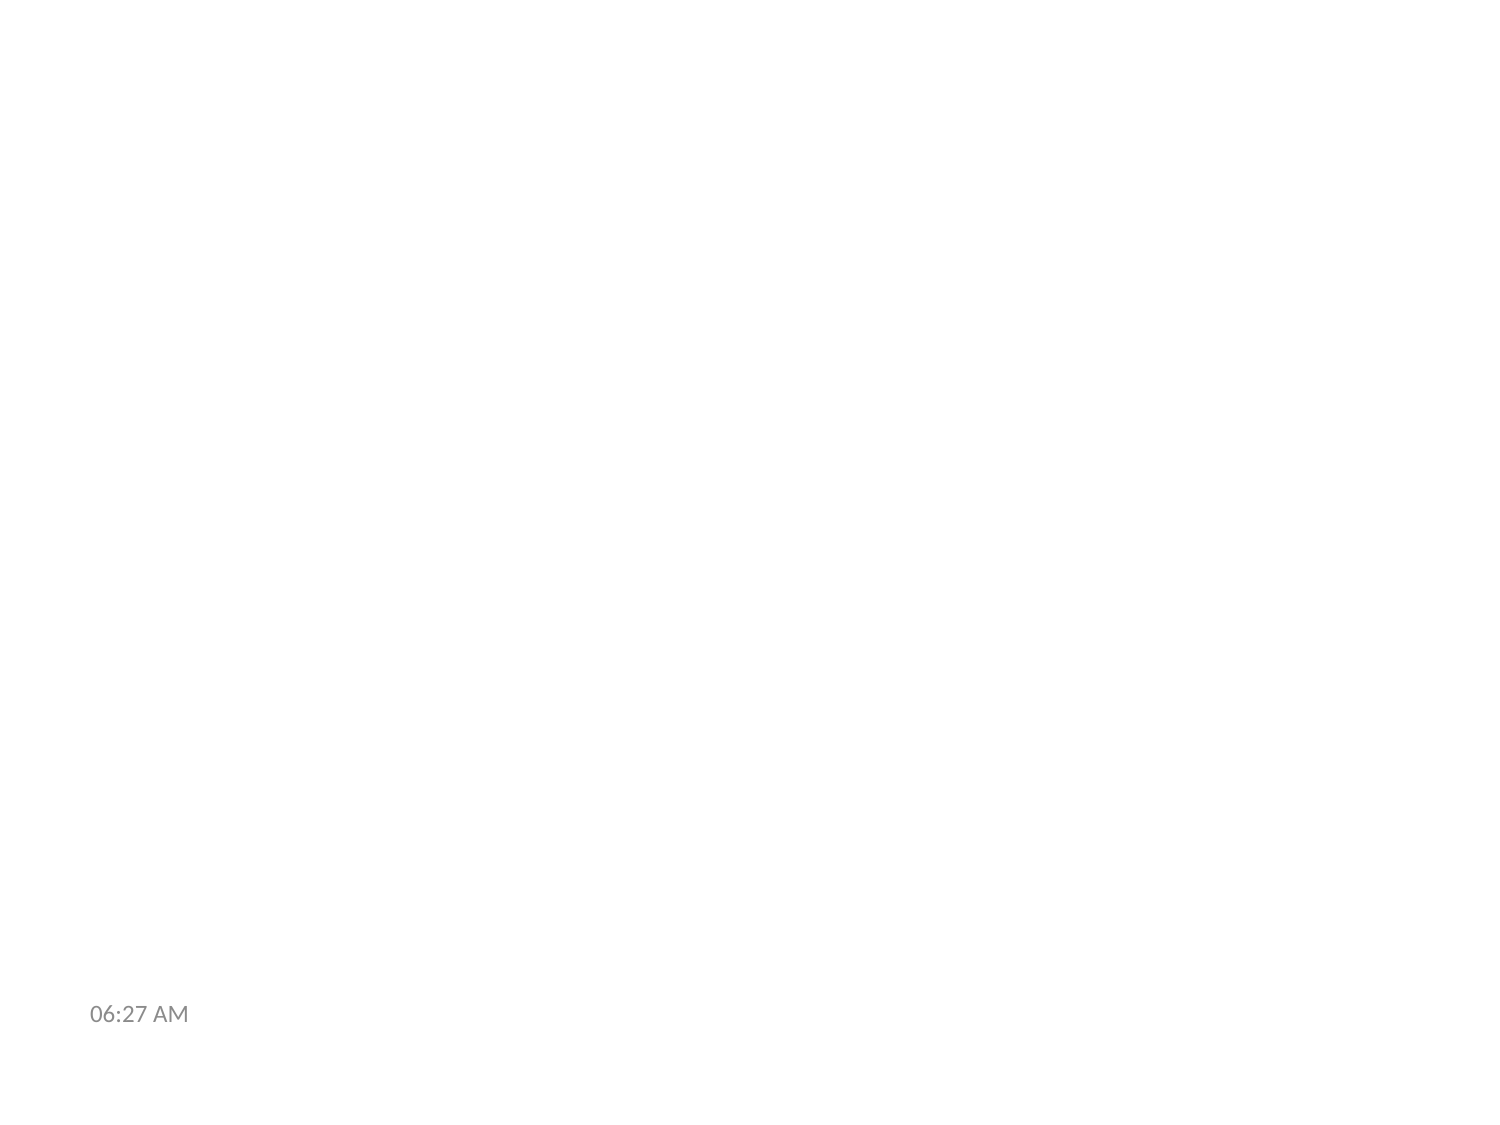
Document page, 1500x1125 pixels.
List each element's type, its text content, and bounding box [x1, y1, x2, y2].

text_box 3:35 PM [75, 982, 425, 1043]
